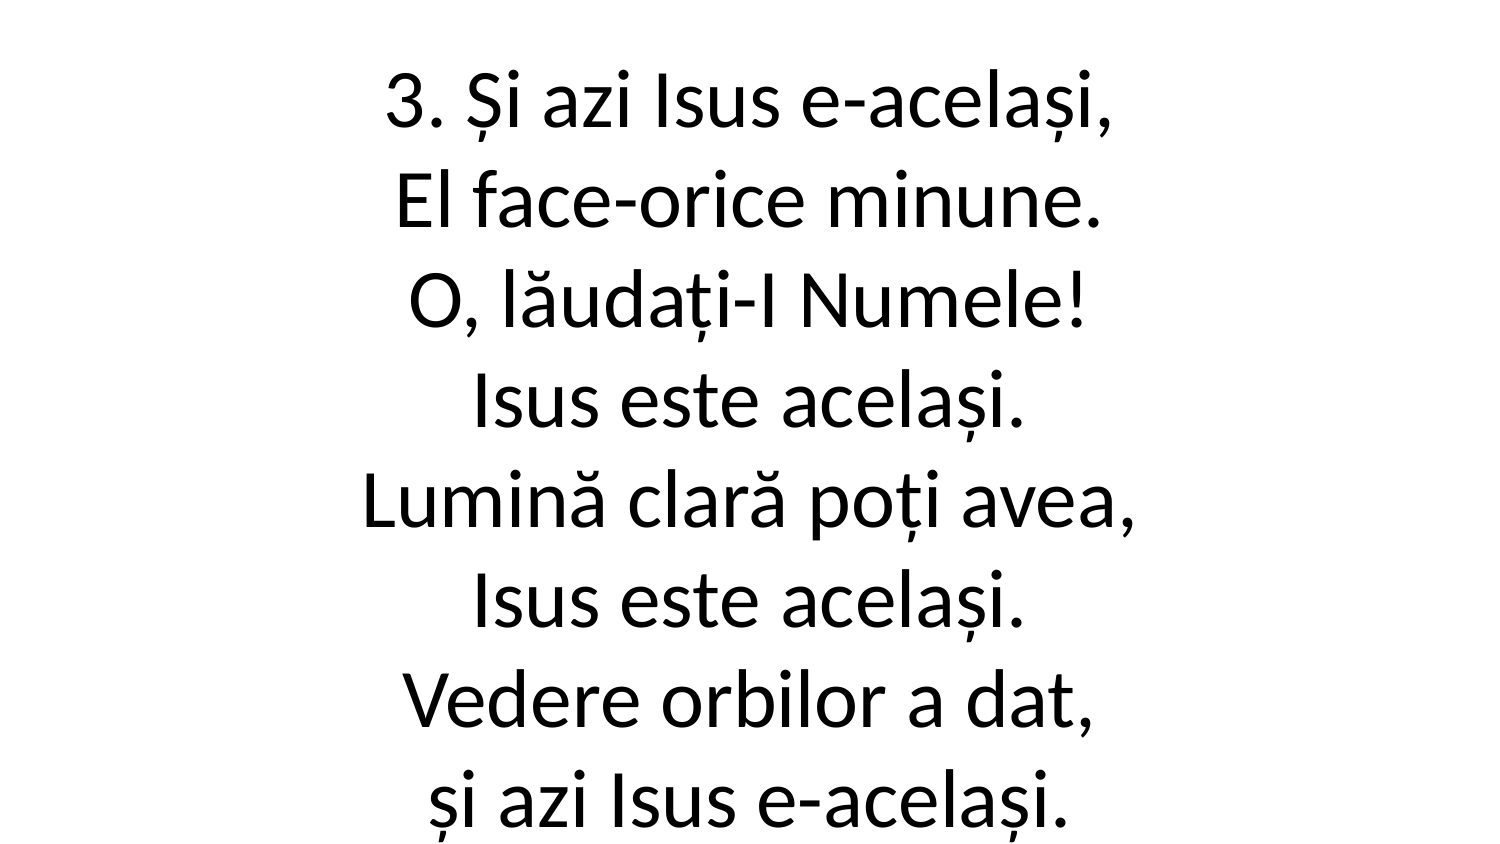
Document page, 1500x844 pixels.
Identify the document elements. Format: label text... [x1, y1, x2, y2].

text_box 3. Și azi Isus e-același, El face-orice minune. O, lăudați-I Numele! Isus este același. Lumină clară poți avea, Isus este același. Vedere orbilor a dat, și azi Isus e-același. [346, 0, 1154, 844]
